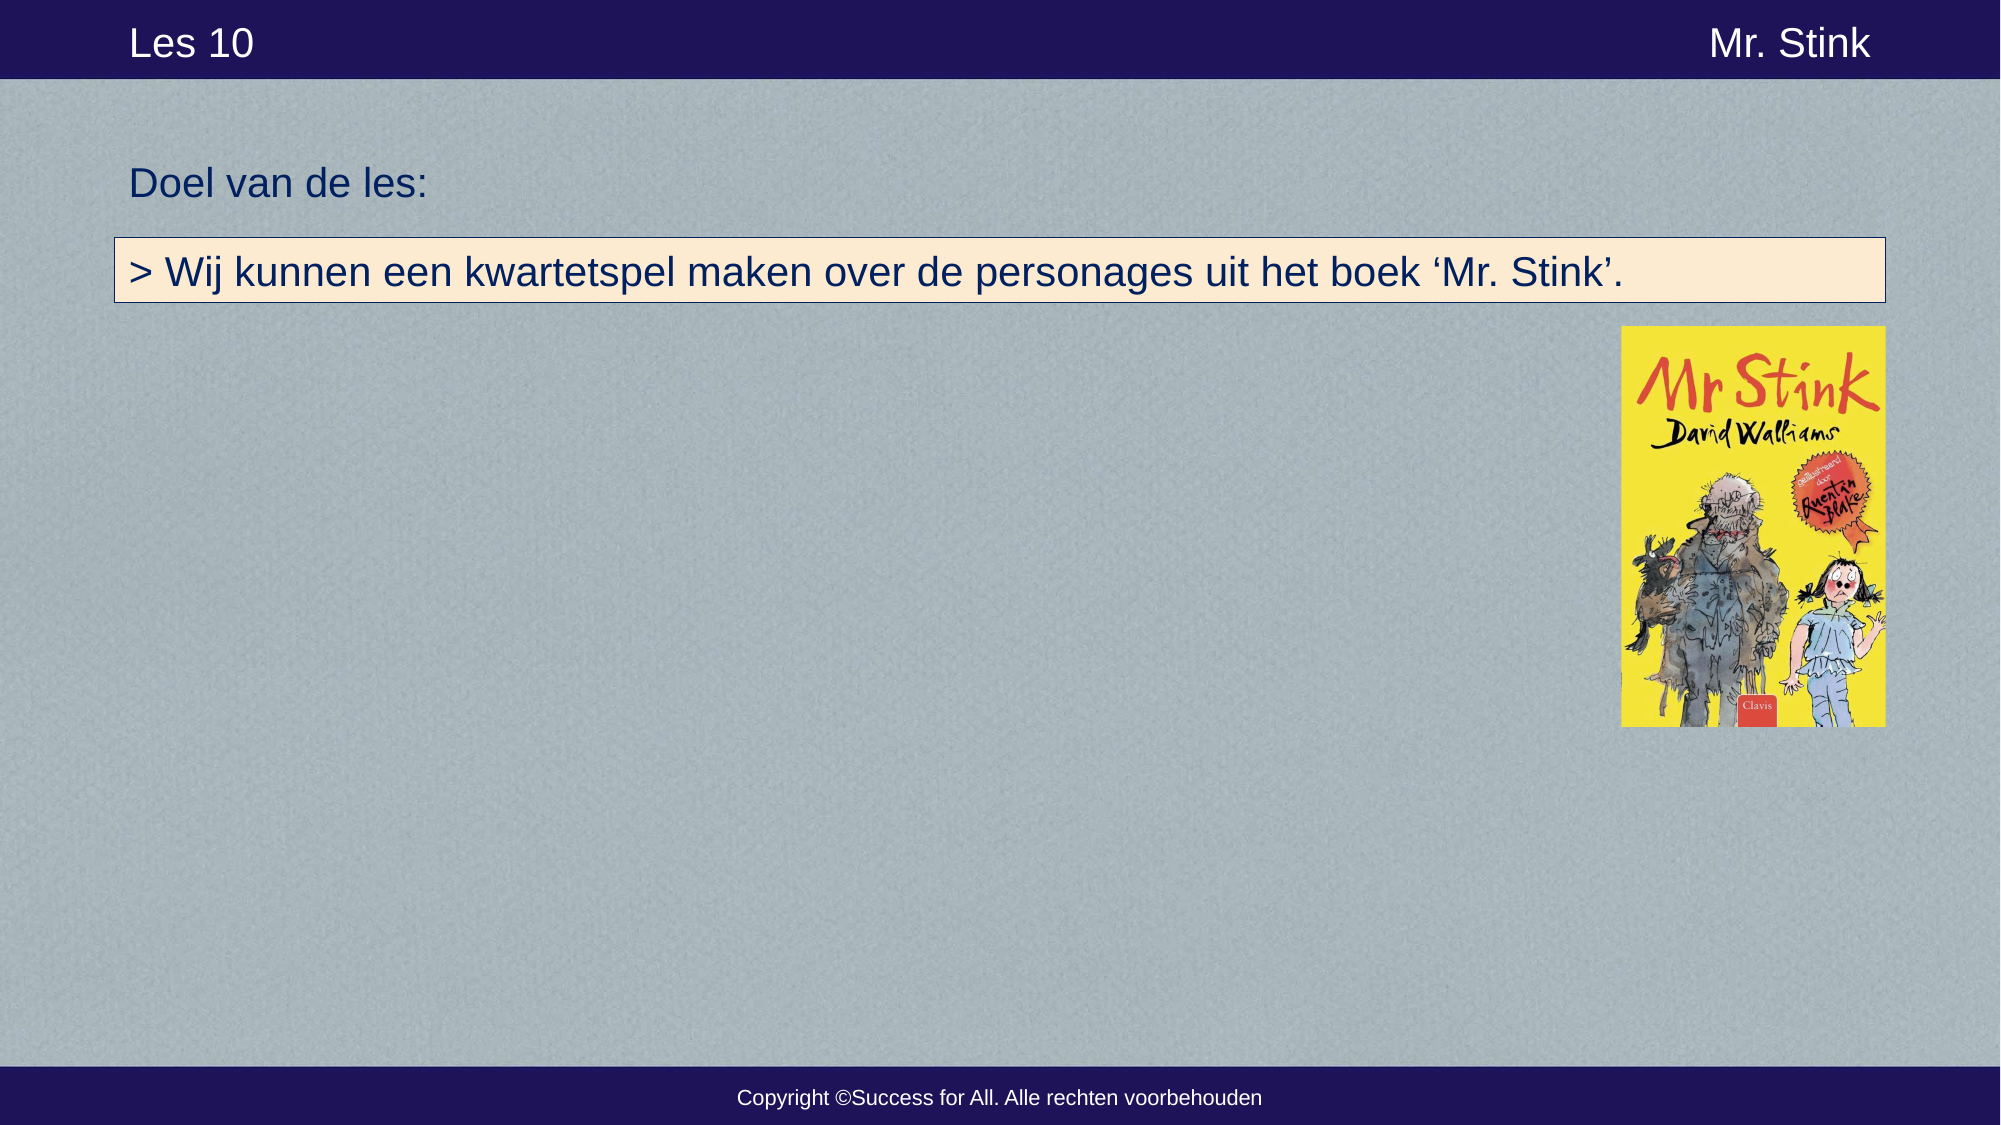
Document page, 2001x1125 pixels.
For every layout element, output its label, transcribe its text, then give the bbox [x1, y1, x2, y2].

picture [0, 0, 2001, 1125]
text_box Copyright ©Success for All. Alle rechten voorbehouden [0, 1076, 2000, 1125]
text_box Doel van de les: [113, 148, 1635, 214]
text_box Mr. Stink [999, 8, 1886, 73]
text_box > Wij kunnen een kwartetspel maken over de personages uit het boek ‘Mr. Stink’. [114, 237, 1886, 303]
text_box Les 10 [114, 8, 354, 73]
